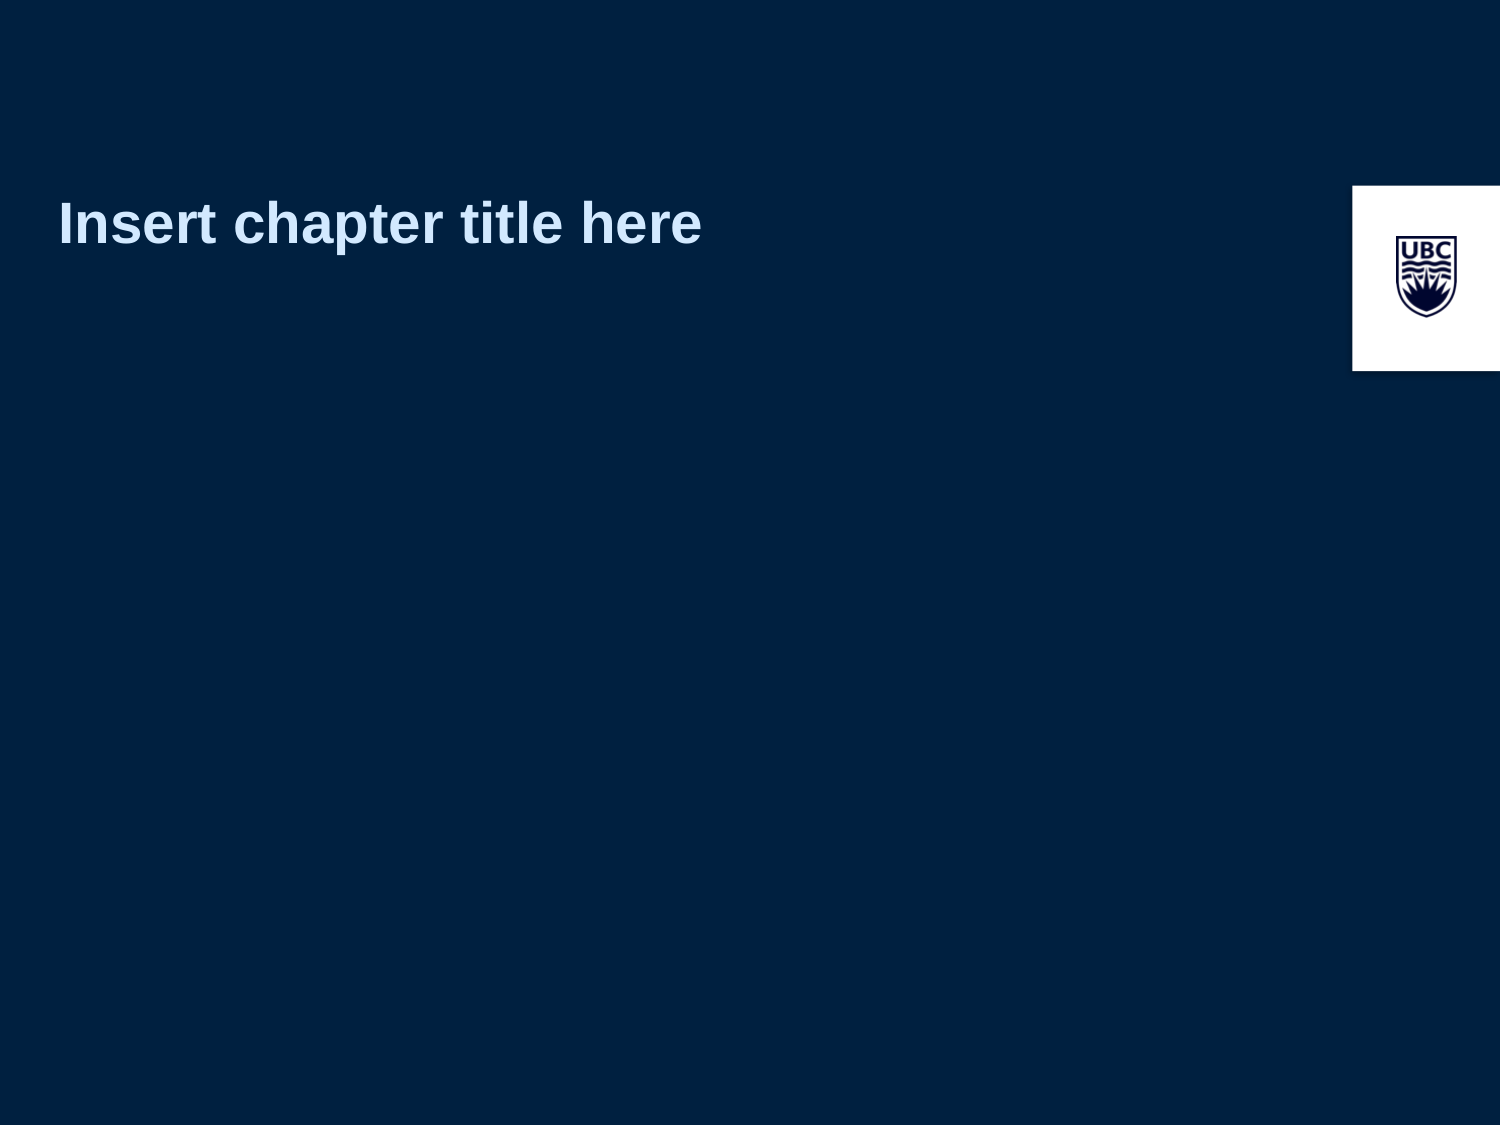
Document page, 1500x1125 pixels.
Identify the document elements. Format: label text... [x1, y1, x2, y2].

title Insert chapter title here [58, 185, 1353, 404]
picture [1396, 236, 1457, 318]
